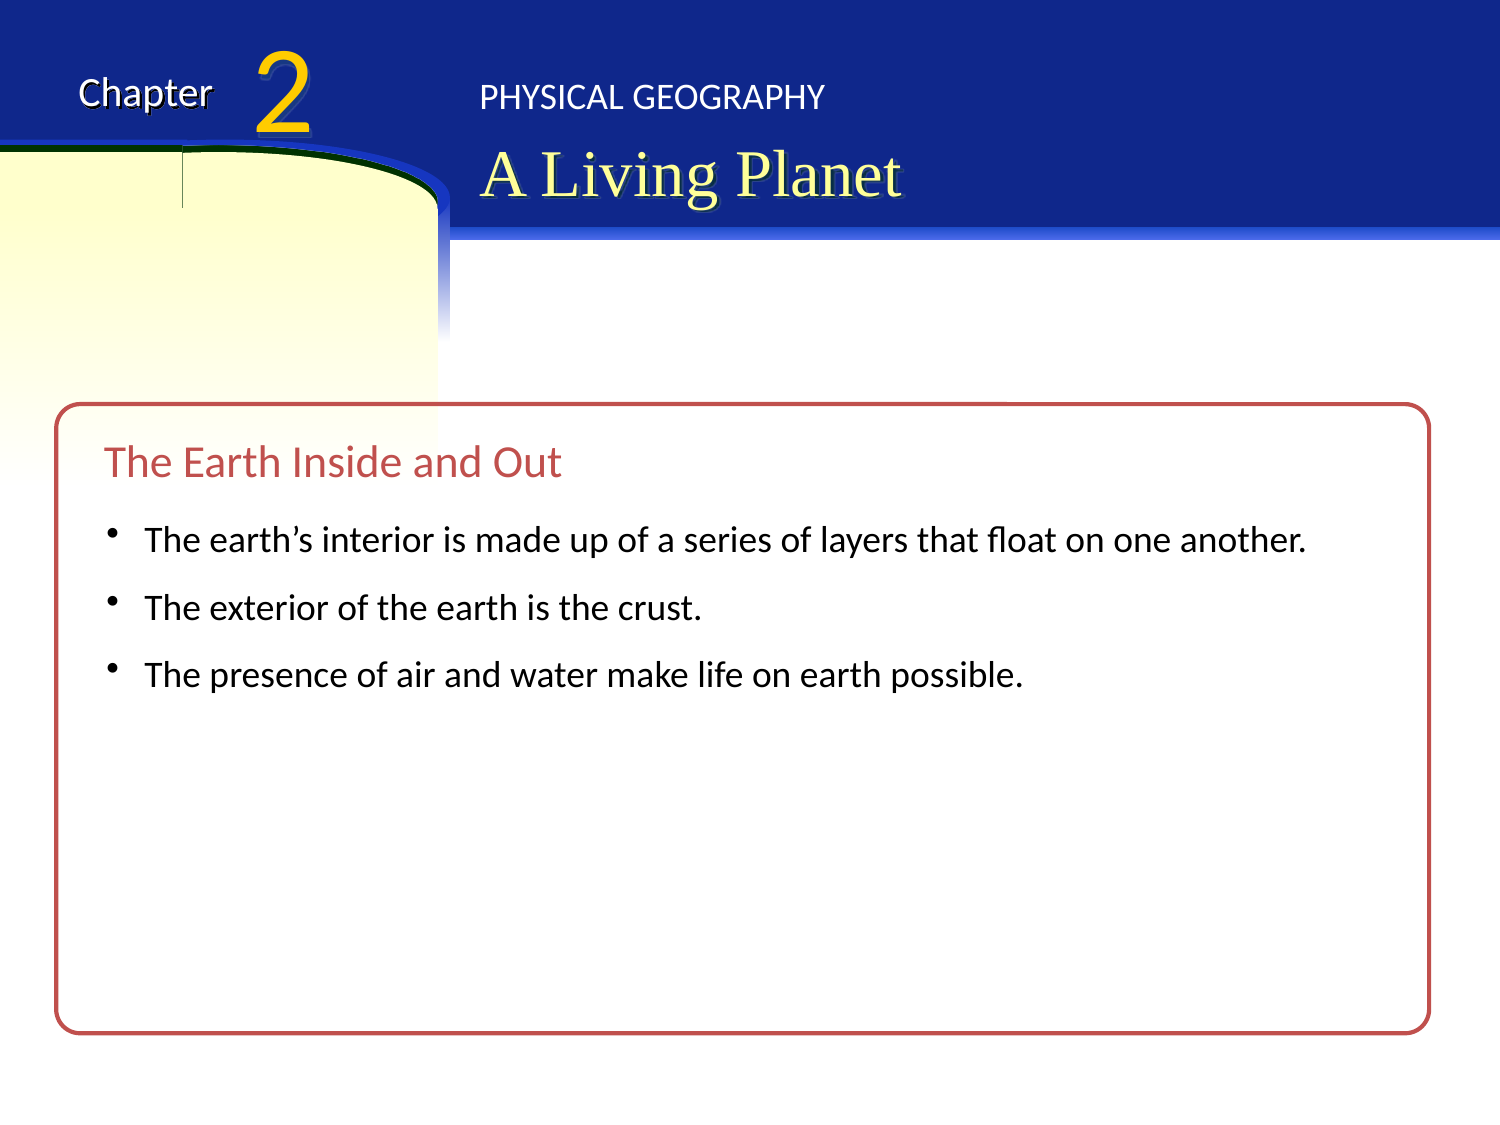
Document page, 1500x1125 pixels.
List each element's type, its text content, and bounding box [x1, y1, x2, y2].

text_box The earth’s interior is made up of a series of layers that float on one another. The exterior of the earth is the crust. The presence of air and water make life on earth possible. [91, 485, 1390, 748]
text_box [454, 227, 1500, 240]
text_box [56, 404, 1430, 1034]
text_box [0, 287, 438, 488]
text_box A Living Planet [464, 122, 1405, 218]
text_box [438, 286, 450, 342]
text_box 2 [208, 0, 409, 138]
text_box [0, 0, 208, 138]
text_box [0, 139, 451, 279]
text_box PHYSICAL GEOGRAPHY [464, 64, 1306, 122]
text_box Chapter [63, 57, 208, 123]
text_box The Earth Inside and Out [89, 424, 737, 495]
text_box [409, 0, 1500, 227]
